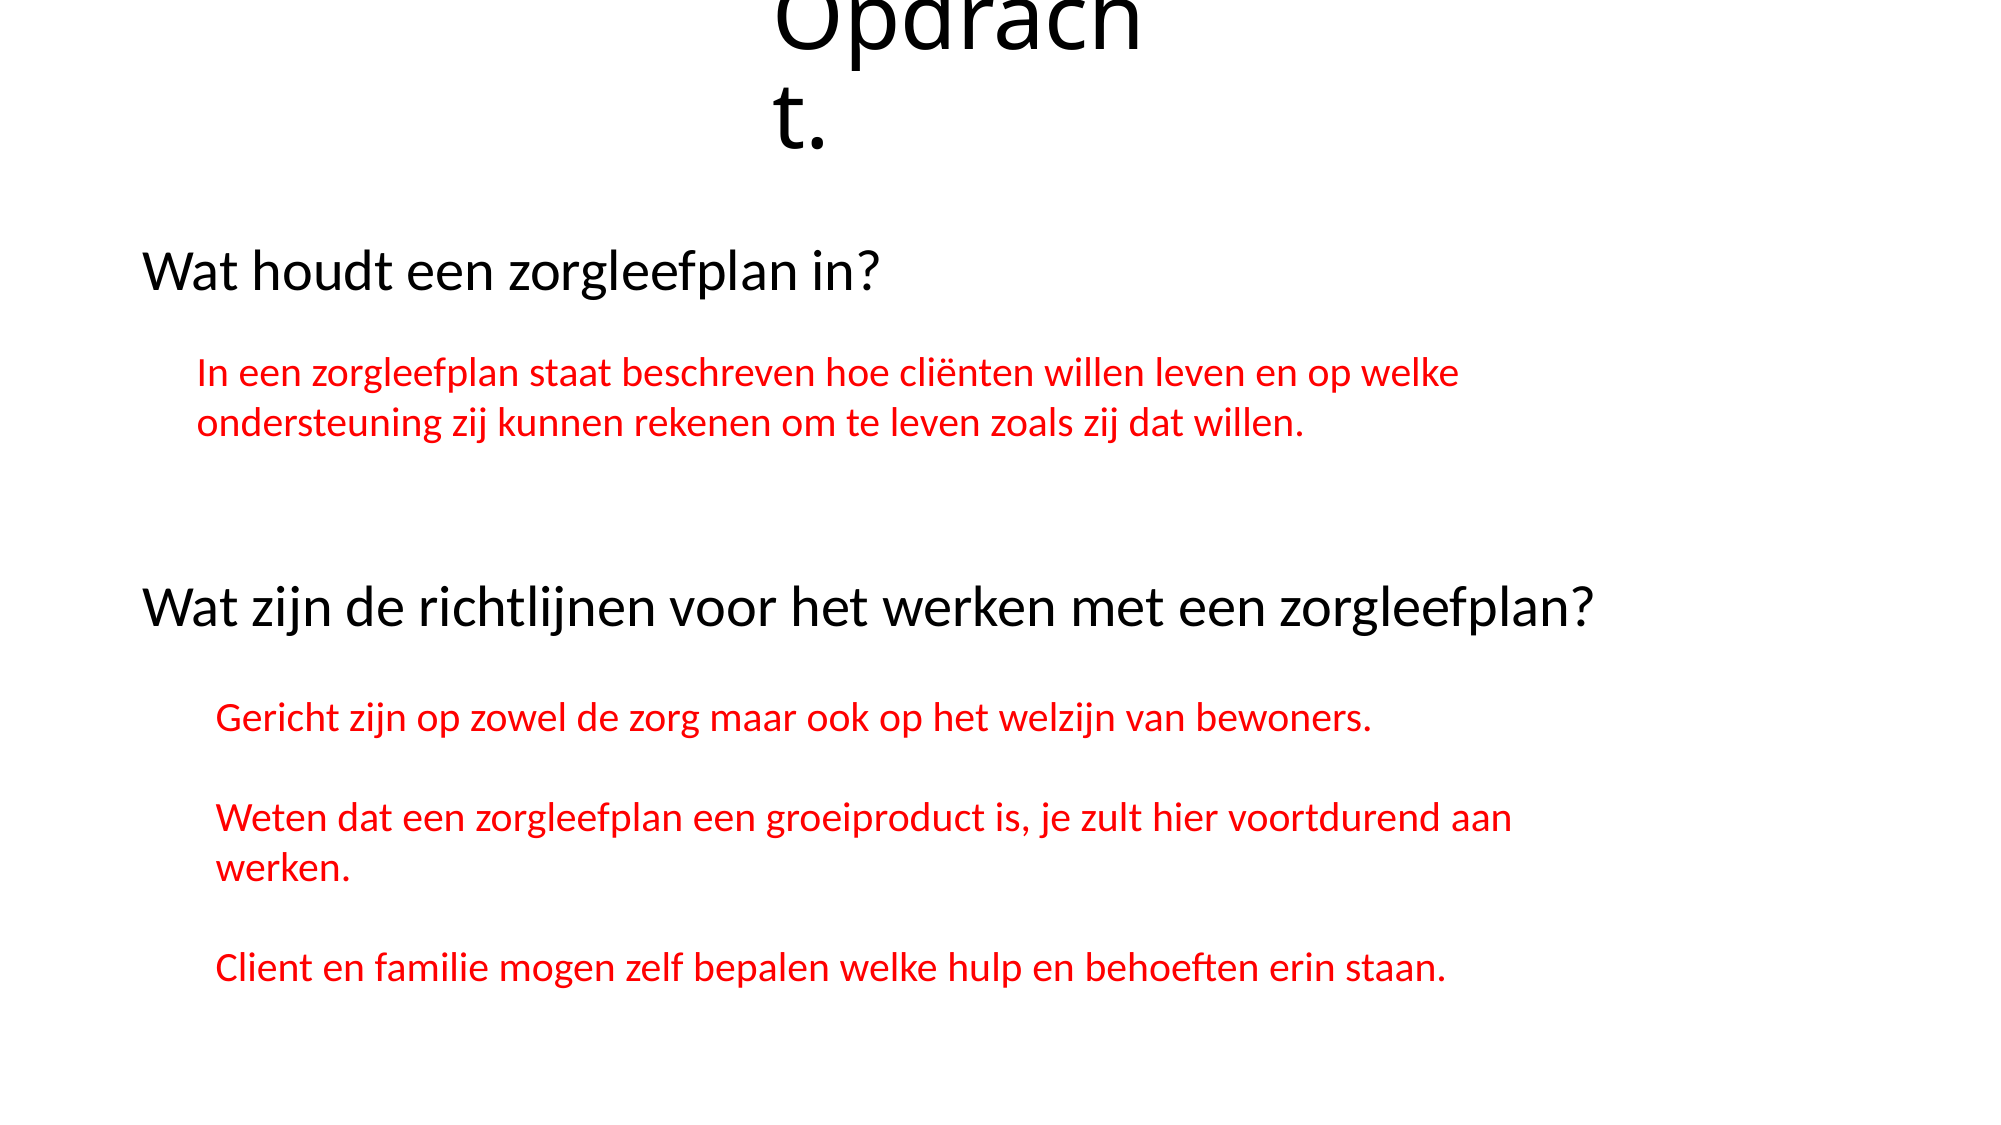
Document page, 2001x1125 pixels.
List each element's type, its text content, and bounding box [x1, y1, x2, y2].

text_box Gericht zijn op zowel de zorg maar ook op het welzijn van bewoners. Weten dat een zorgleefplan een groeiproduct is, je zult hier voortdurend aan werken. Client en familie mogen zelf bepalen welke hulp en behoeften erin staan. [200, 682, 1602, 1048]
title Opdracht. [757, 0, 1185, 139]
text_box In een zorgleefplan staat beschreven hoe cliënten willen leven en op welke ondersteuning zij kunnen rekenen om te leven zoals zij dat willen. [181, 337, 1622, 503]
list Wat houdt een zorgleefplan in? Wat zijn de richtlijnen voor het werken met een zorgleefplan? [127, 233, 1853, 947]
